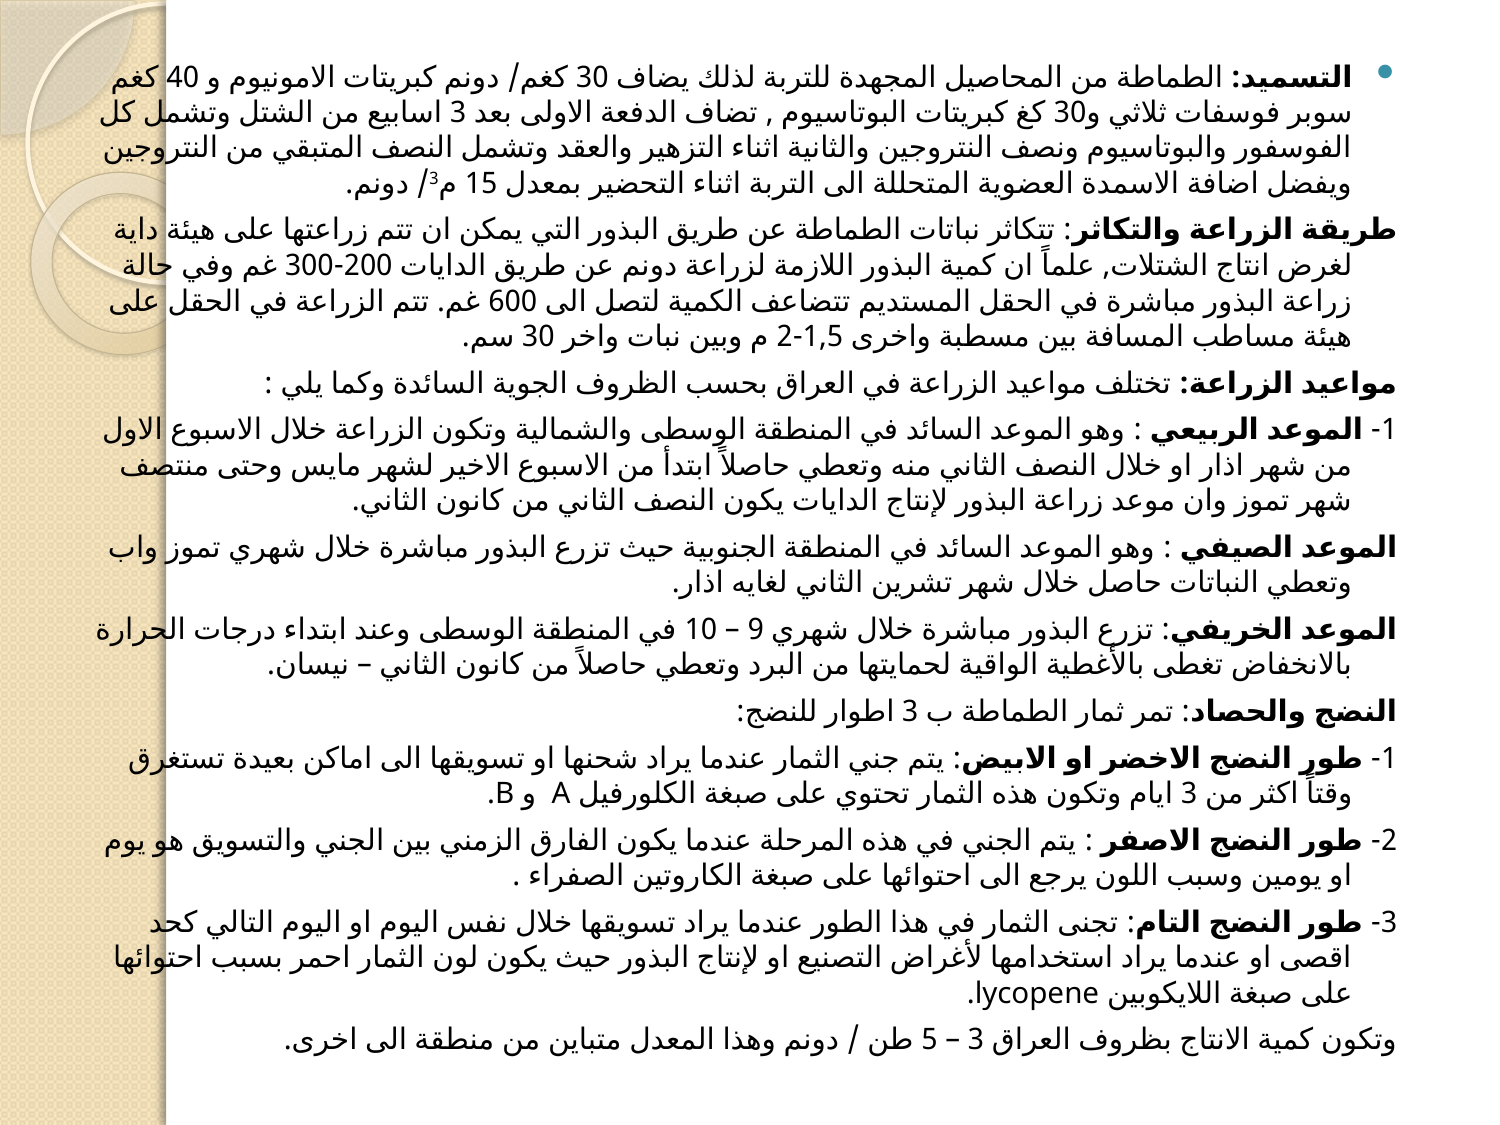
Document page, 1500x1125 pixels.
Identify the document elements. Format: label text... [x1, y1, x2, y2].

list التسميد: الطماطة من المحاصيل المجهدة للتربة لذلك يضاف 30 كغم/ دونم كبريتات الامونيوم و 40 كغم سوبر فوسفات ثلاثي و30 كغ كبريتات البوتاسيوم , تضاف الدفعة الاولى بعد 3 اسابيع من الشتل وتشمل كل الفوسفور والبوتاسيوم ونصف النتروجين والثانية اثناء التزهير والعقد وتشمل النصف المتبقي من النتروجين ويفضل اضافة الاسمدة العضوية المتحللة الى التربة اثناء التحضير بمعدل 15 م3/ دونم. طريقة الزراعة والتكاثر: تتكاثر نباتات الطماطة عن طريق البذور التي يمكن ان تتم زراعتها على هيئة داية لغرض انتاج الشتلات, علماً ان كمية البذور اللازمة لزراعة دونم عن طريق الدايات 200-300 غم وفي حالة زراعة البذور مباشرة في الحقل المستديم تتضاعف الكمية لتصل الى 600 غم. تتم الزراعة في الحقل على هيئة مساطب المسافة بين مسطبة واخرى 1,5-2 م وبين نبات واخر 30 سم. مواعيد الزراعة: تختلف مواعيد الزراعة في العراق بحسب الظروف الجوية السائدة وكما يلي : 1- الموعد الربيعي : وهو الموعد السائد في المنطقة الوسطى والشمالية وتكون الزراعة خلال الاسبوع الاول من شهر اذار او خلال النصف الثاني منه وتعطي حاصلاً ابتدأ من الاسبوع الاخير لشهر مايس وحتى منتصف شهر تموز وان موعد زراعة البذور لإنتاج الدايات يكون النصف الثاني من كانون الثاني. الموعد الصيفي : وهو الموعد السائد في المنطقة الجنوبية حيث تزرع البذور مباشرة خلال شهري تموز واب وتعطي النباتات حاصل خلال شهر تشرين الثاني لغايه اذار. الموعد الخريفي: تزرع البذور مباشرة خلال شهري 9 – 10 في المنطقة الوسطى وعند ابتداء درجات الحرارة بالانخفاض تغطى بالأغطية الواقية لحمايتها من البرد وتعطي حاصلاً من كانون الثاني – نيسان. النضج والحصاد: تمر ثمار الطماطة ب 3 اطوار للنضج: 1- طور النضج الاخضر او الابيض: يتم جني الثمار عندما يراد شحنها او تسويقها الى اماكن بعيدة تستغرق وقتاً اكثر من 3 ايام وتكون هذه الثمار تحتوي على صبغة الكلورفيل A و B. 2- طور النضج الاصفر : يتم الجني في هذه المرحلة عندما يكون الفارق الزمني بين الجني والتسويق هو يوم او يومين وسبب اللون يرجع الى احتوائها على صبغة الكاروتين الصفراء . 3- طور النضج التام: تجنى الثمار في هذا الطور عندما يراد تسويقها خلال نفس اليوم او اليوم التالي كحد اقصى او عندما يراد استخدامها لأغراض التصنيع او لإنتاج البذور حيث يكون لون الثمار احمر بسبب احتوائها على صبغة اللايكوبين lycopene. وتكون كمية الانتاج بظروف العراق 3 – 5 طن / دونم وهذا المعدل متباين من منطقة الى اخرى. [62, 50, 1425, 1075]
title [235, 45, 1466, 233]
